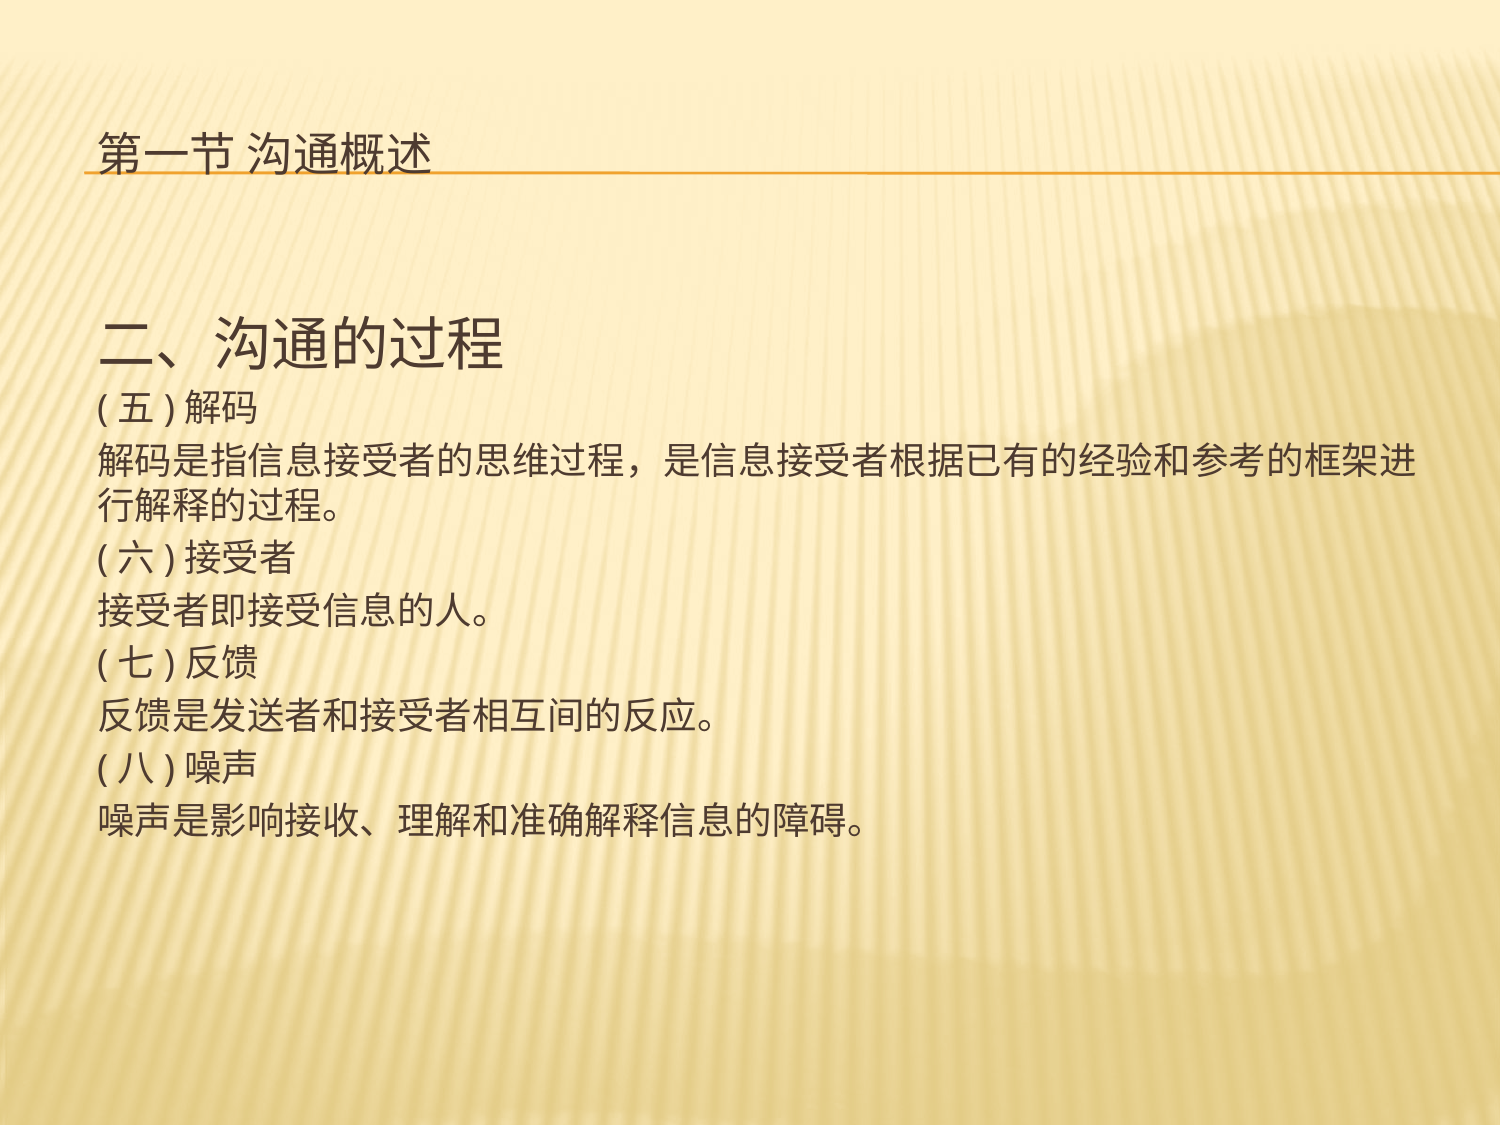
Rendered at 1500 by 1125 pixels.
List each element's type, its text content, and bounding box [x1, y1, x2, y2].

list 二、沟通的过程 (五)解码 解码是指信息接受者的思维过程，是信息接受者根据已有的经验和参考的框架进行解释的过程。 (六)接受者 接受者即接受信息的人。 (七)反馈 反馈是发送者和接受者相互间的反应。 (八)噪声 噪声是影响接收、理解和准确解释信息的障碍。 [81, 264, 1433, 1060]
title 第一节 沟通概述 [82, 117, 1432, 245]
